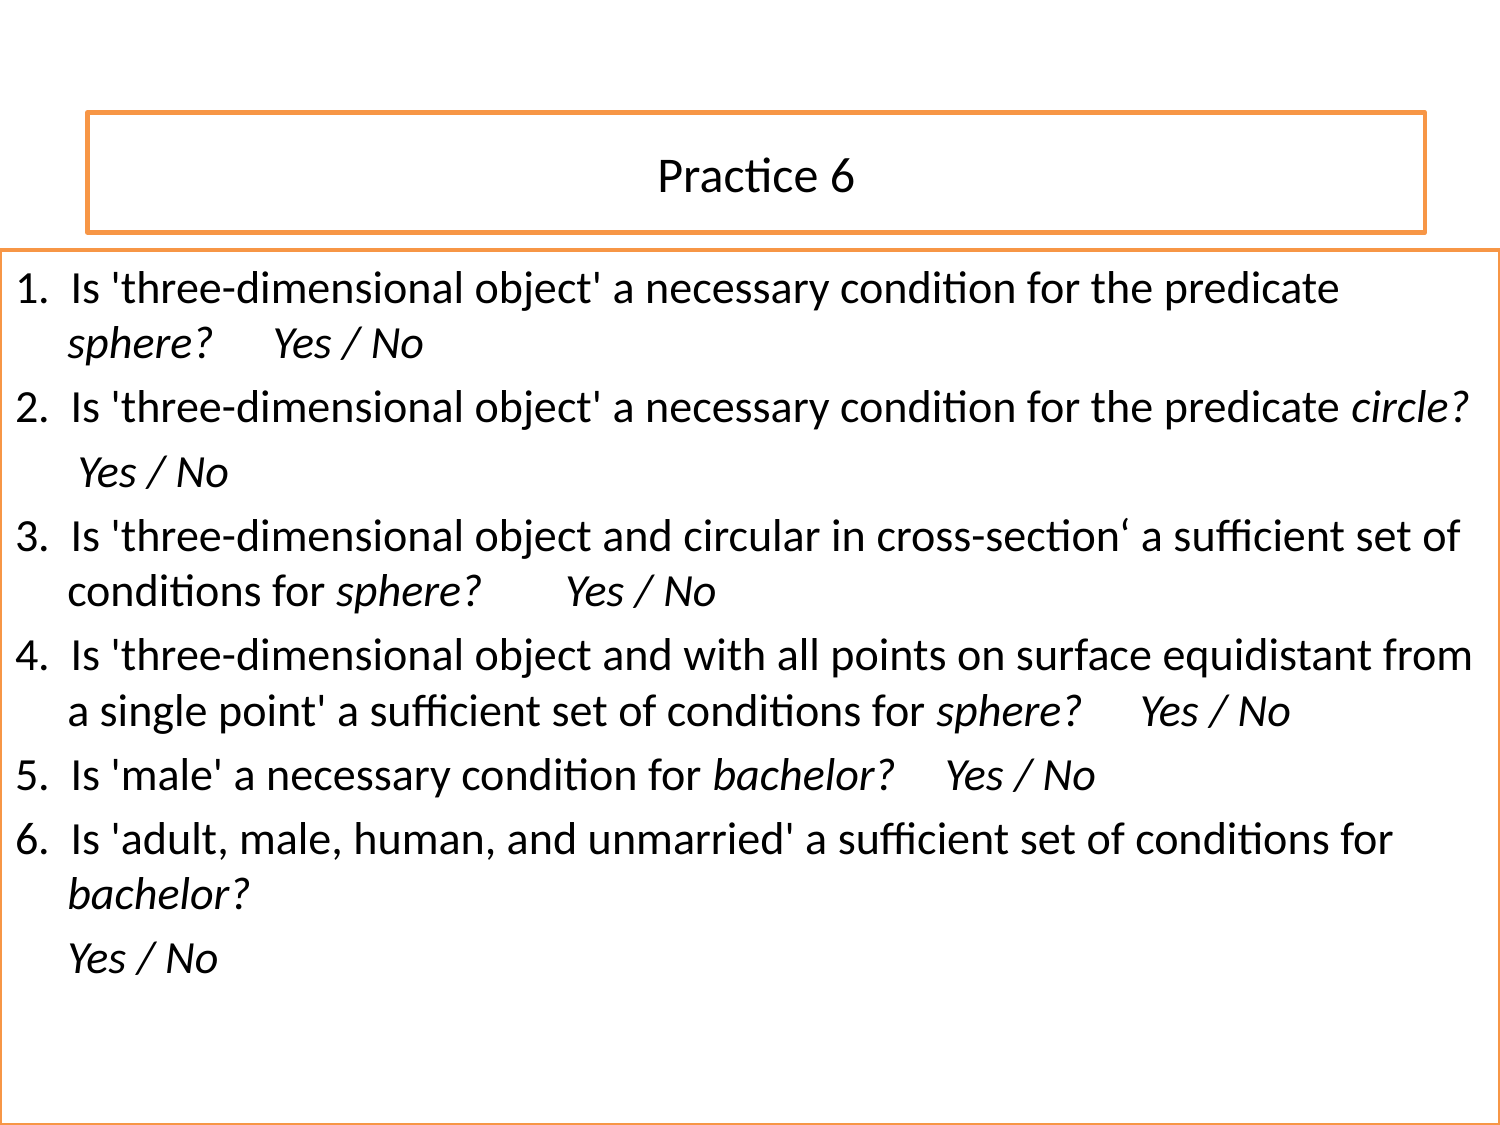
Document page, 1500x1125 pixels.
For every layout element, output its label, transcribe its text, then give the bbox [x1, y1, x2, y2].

title Practice 6 [85, 110, 1427, 235]
list 1. Is 'three-dimensional object' a necessary condition for the predicate sphere? Yes / No 2. Is 'three-dimensional object' a necessary condition for the predicate circle? Yes / No 3. Is 'three-dimensional object and circular in cross-section‘ a sufficient set of conditions for sphere? Yes / No 4. Is 'three-dimensional object and with all points on surface equidistant from a single point' a sufficient set of conditions for sphere? Yes / No 5. Is 'male' a necessary condition for bachelor? Yes / No 6. Is 'adult, male, human, and unmarried' a sufficient set of conditions for bachelor? Yes / No [0, 248, 1500, 1125]
